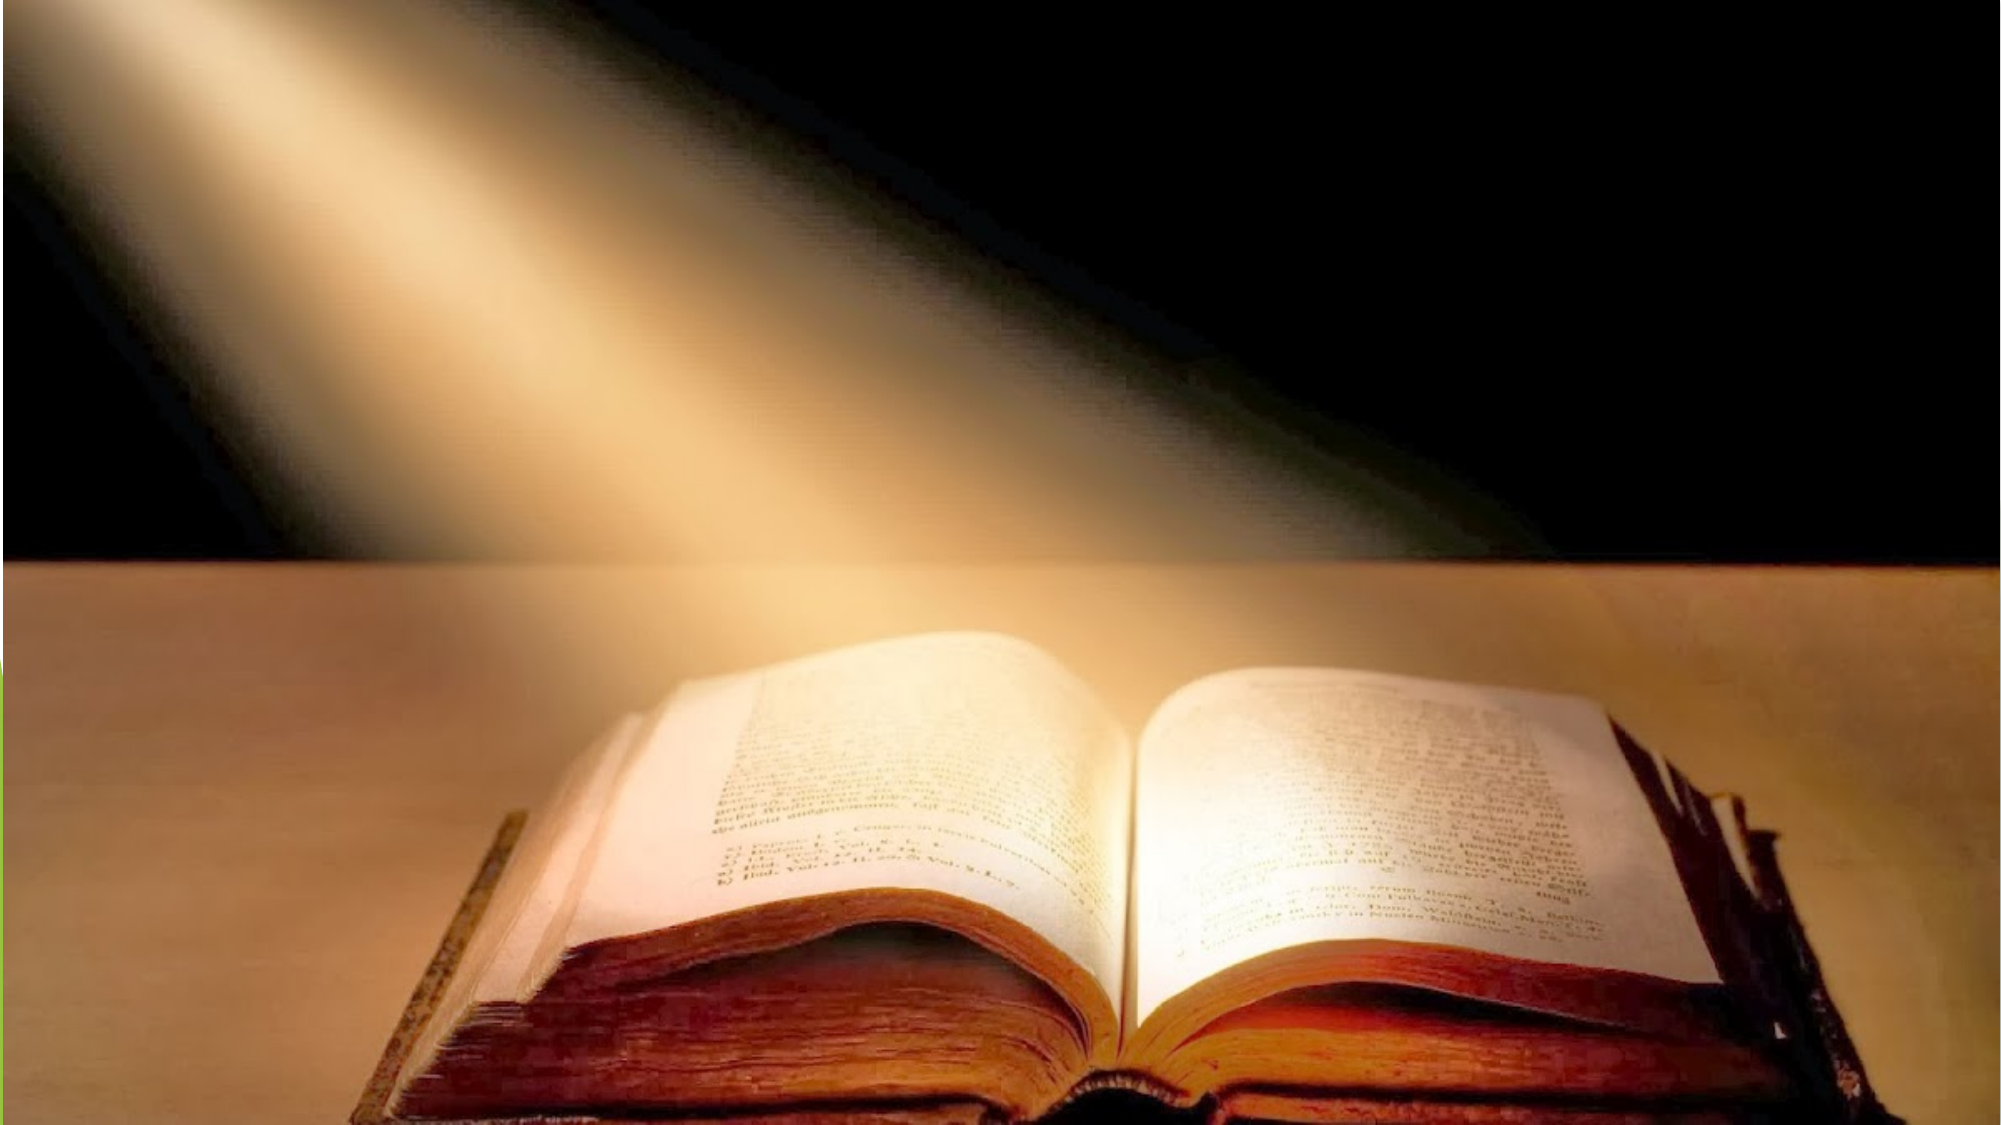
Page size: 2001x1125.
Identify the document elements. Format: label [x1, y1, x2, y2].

list [2, 0, 2000, 1125]
